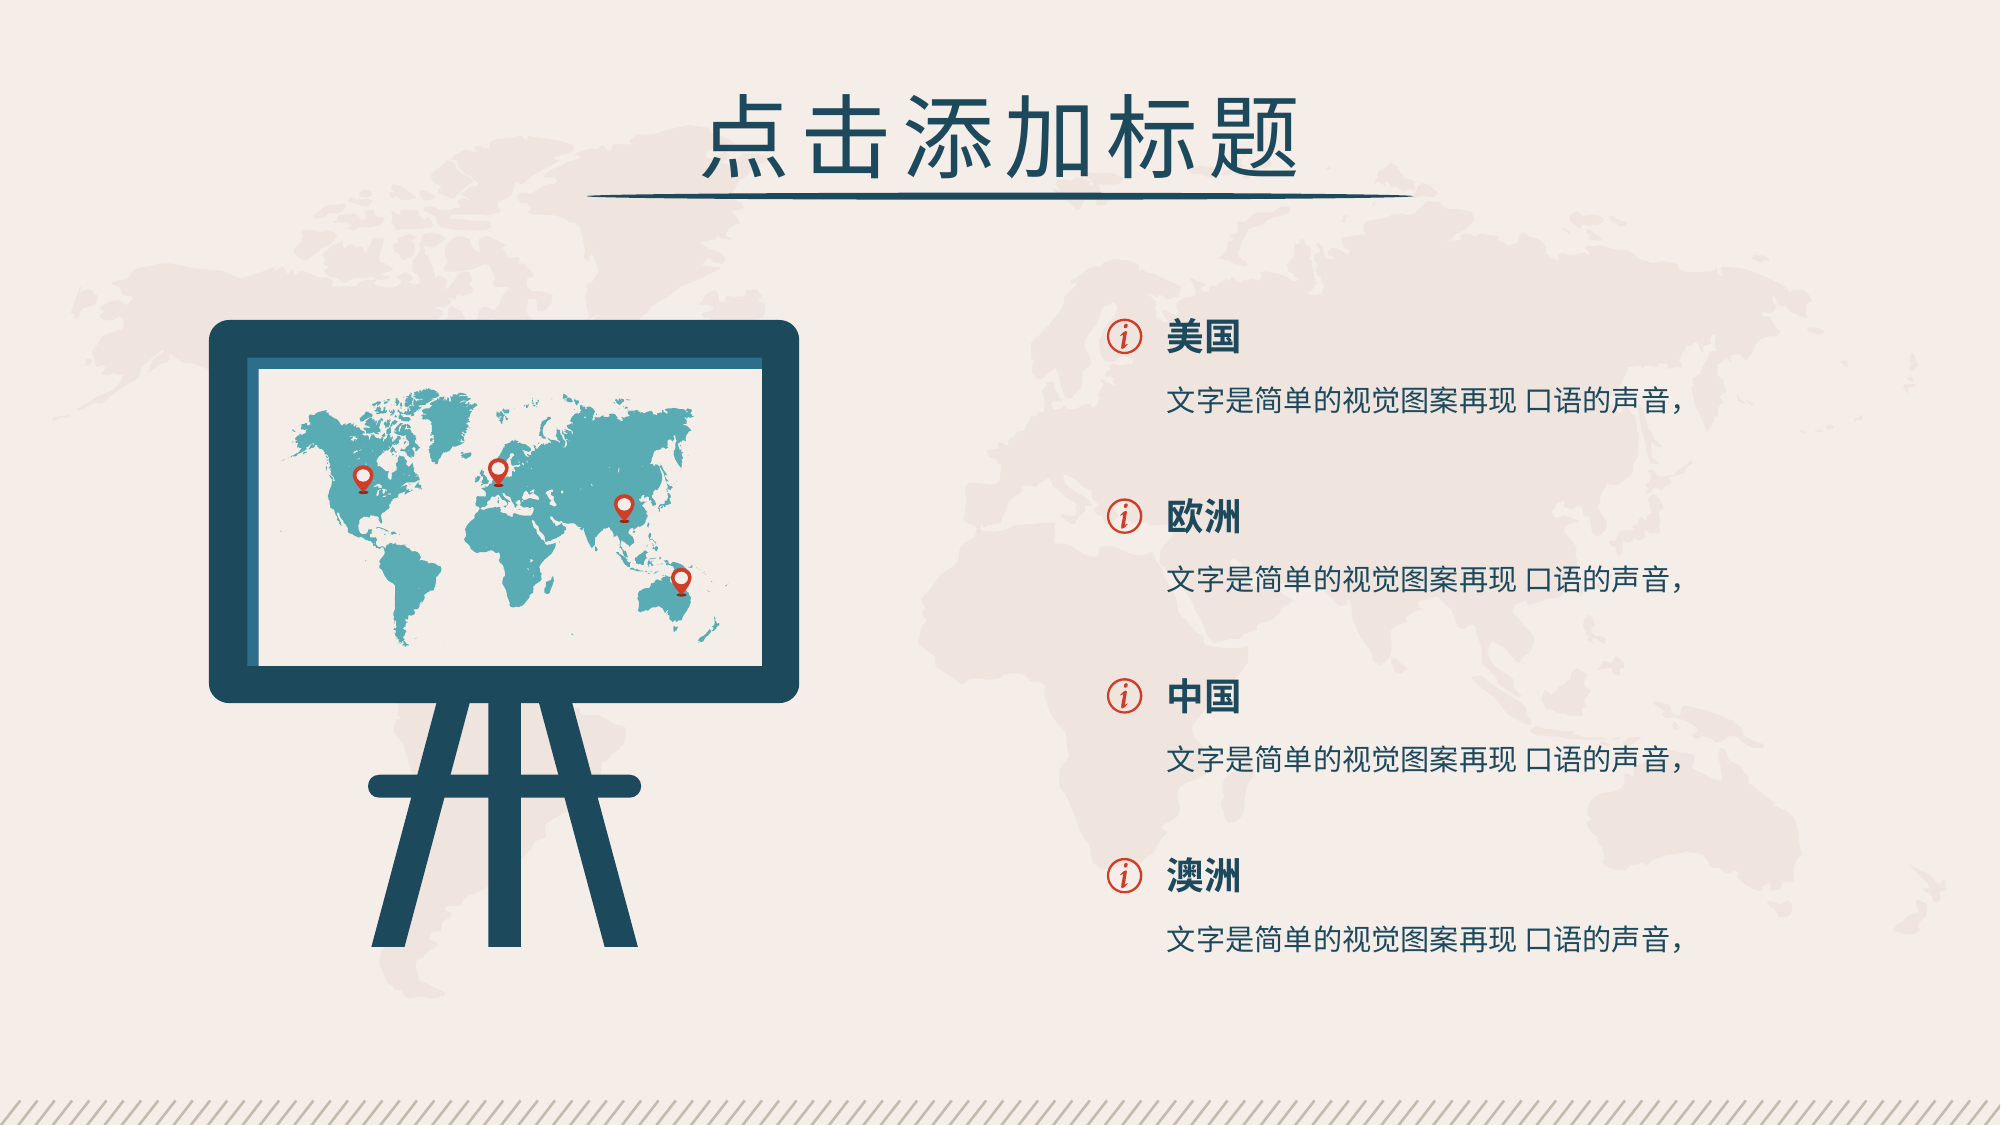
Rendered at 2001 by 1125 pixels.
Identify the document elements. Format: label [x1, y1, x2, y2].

text_box [613, 494, 635, 523]
text_box [371, 798, 445, 947]
text_box [394, 388, 478, 465]
text_box [417, 704, 470, 774]
text_box [258, 369, 762, 666]
text_box [352, 465, 374, 495]
text_box [1106, 844, 1825, 965]
text_box [488, 704, 521, 774]
text_box [613, 398, 631, 405]
text_box [564, 798, 638, 947]
text_box [208, 319, 800, 704]
text_box [371, 401, 397, 418]
text_box [488, 798, 521, 947]
text_box [1106, 665, 1825, 785]
text_box [1106, 305, 1825, 426]
text_box [368, 774, 642, 798]
text_box [586, 72, 1414, 200]
text_box [562, 393, 580, 406]
text_box [487, 458, 509, 487]
text_box [636, 574, 692, 624]
text_box [383, 398, 390, 404]
text_box [670, 567, 692, 597]
text_box [463, 404, 694, 608]
text_box [287, 410, 442, 647]
text_box [539, 704, 592, 774]
text_box [698, 615, 720, 643]
text_box [523, 403, 530, 409]
text_box [1106, 485, 1825, 605]
text_box [673, 625, 679, 632]
text_box [247, 357, 762, 666]
